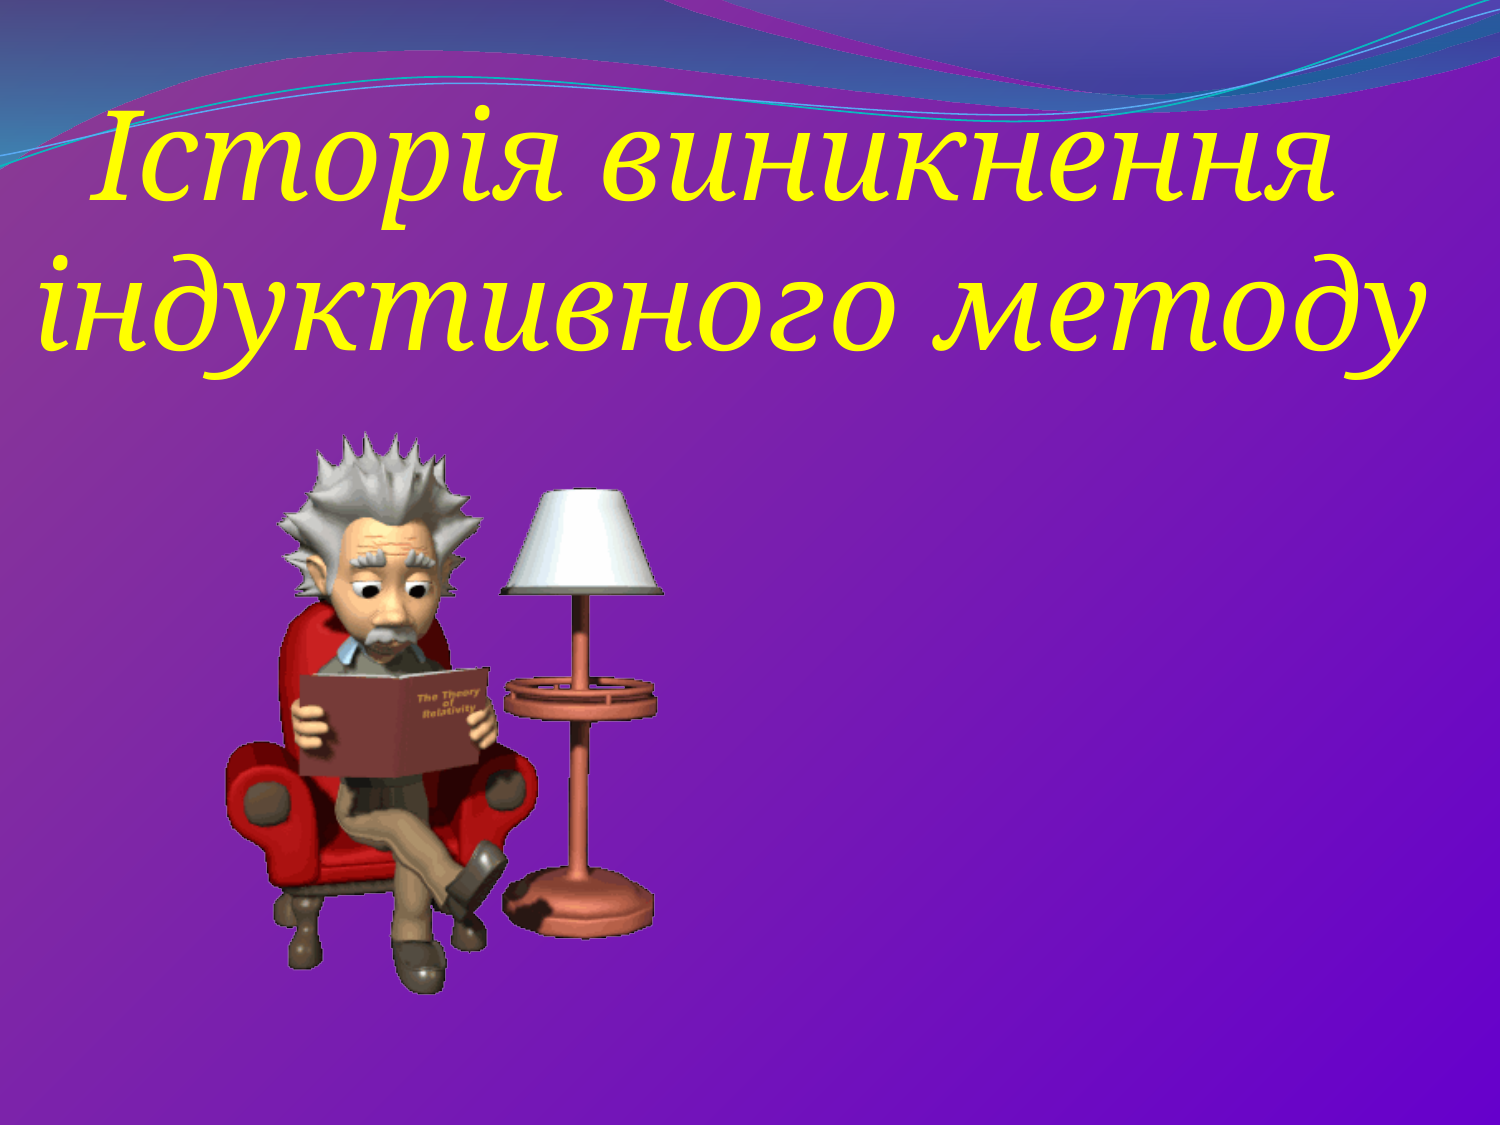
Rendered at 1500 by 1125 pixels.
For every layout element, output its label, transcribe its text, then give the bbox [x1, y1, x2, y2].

picture [194, 420, 774, 1000]
text_box Історія виникнення індуктивного методу [18, 67, 1447, 383]
